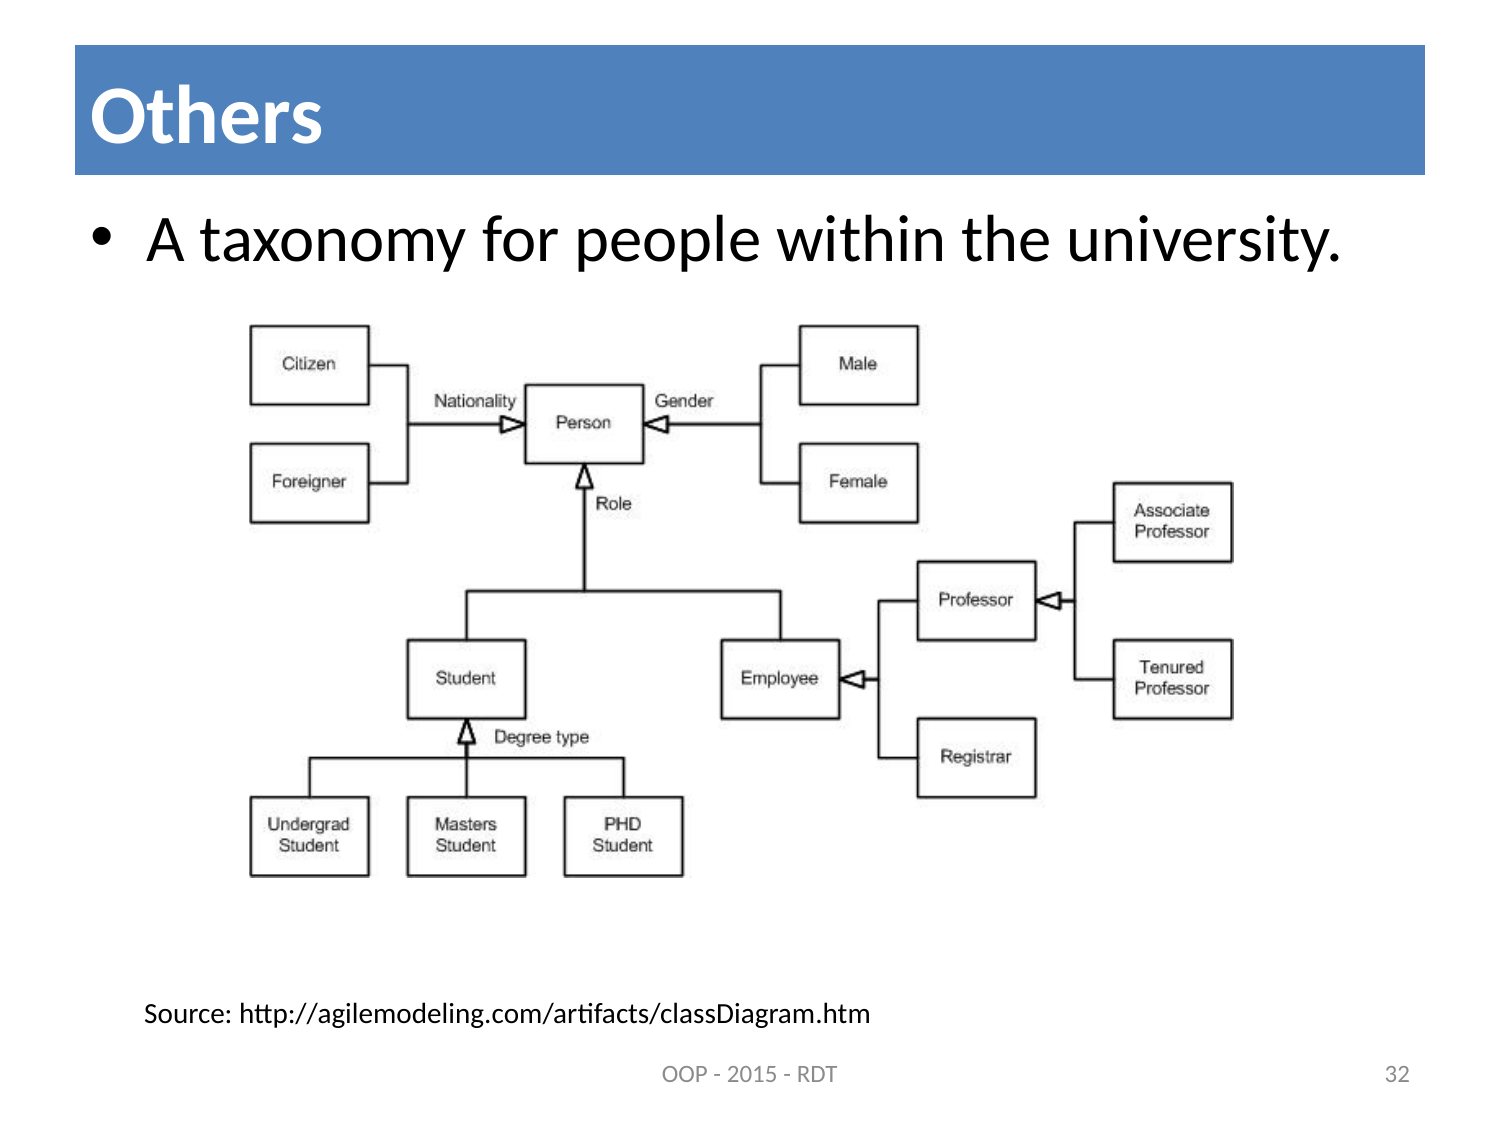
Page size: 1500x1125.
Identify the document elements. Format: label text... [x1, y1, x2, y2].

list A taxonomy for people within the university. [75, 187, 1425, 1005]
title Others [75, 45, 1425, 175]
text_box Source: http://agilemodeling.com/artifacts/classDiagram.htm [129, 987, 887, 1038]
slide_number 32 [1074, 1042, 1425, 1103]
picture [249, 324, 1234, 879]
footer OOP - 2015 - RDT [512, 1042, 988, 1103]
